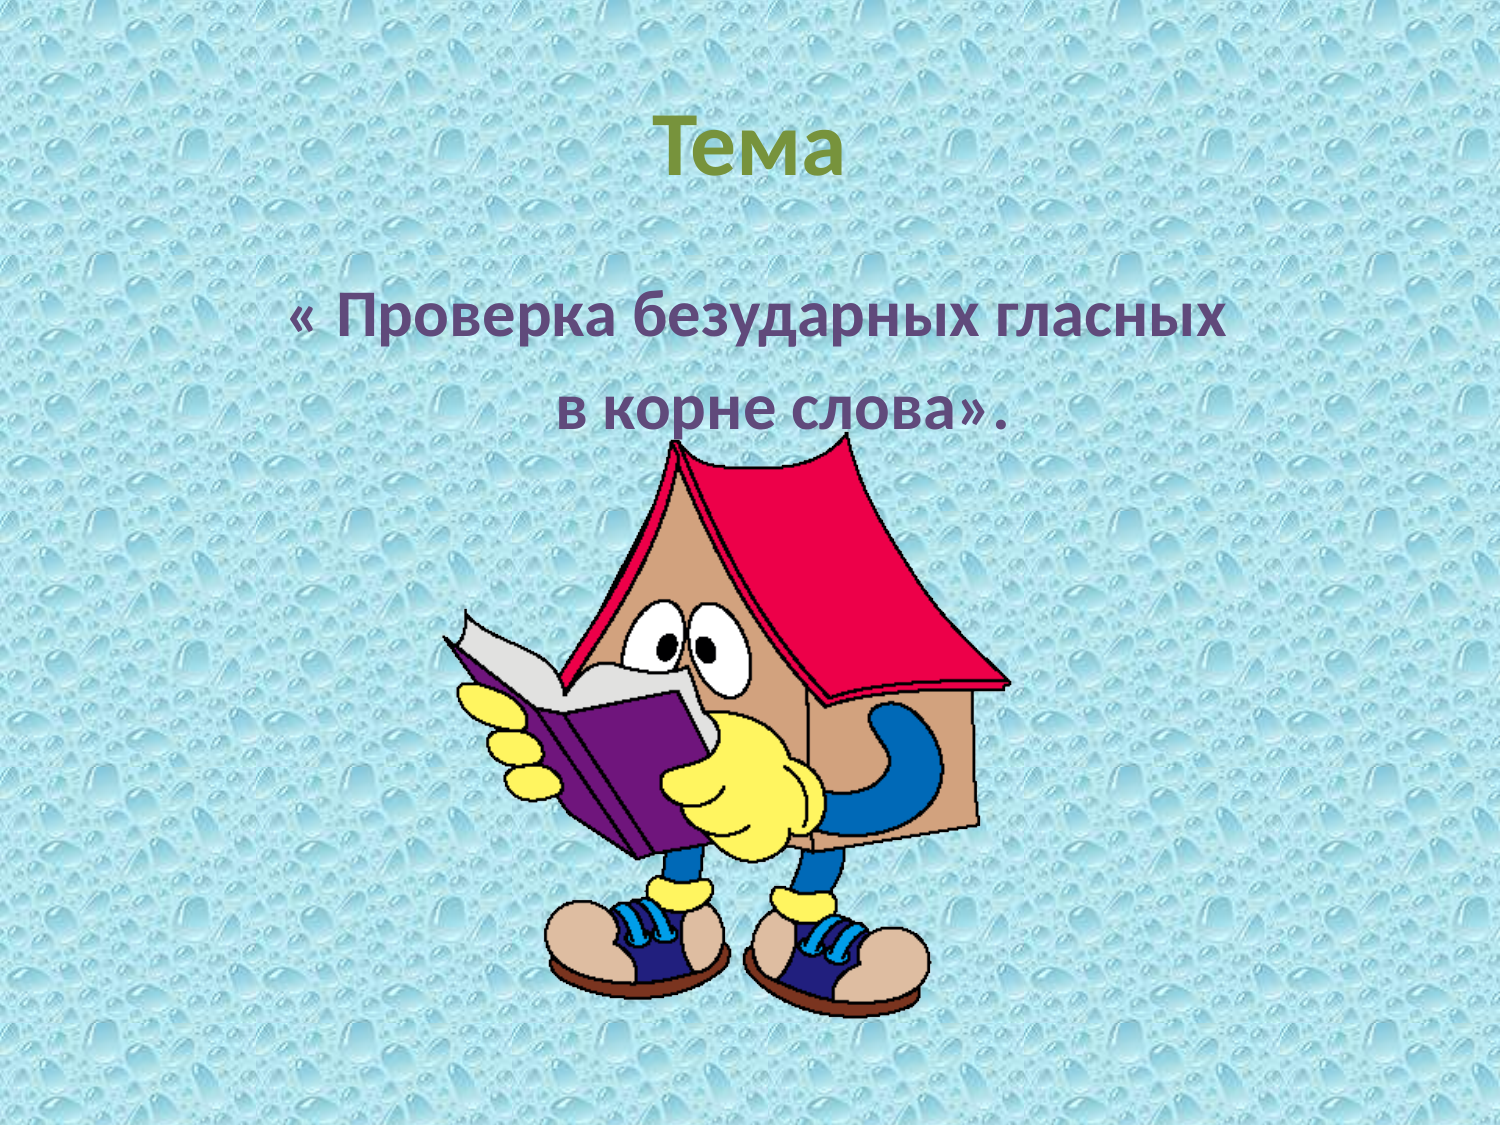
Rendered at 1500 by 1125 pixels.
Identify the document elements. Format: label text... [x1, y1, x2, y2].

picture [0, 0, 1500, 1125]
title Тема [75, 45, 1425, 233]
list « Проверка безударных гласных в корне слова». [75, 262, 1425, 1005]
